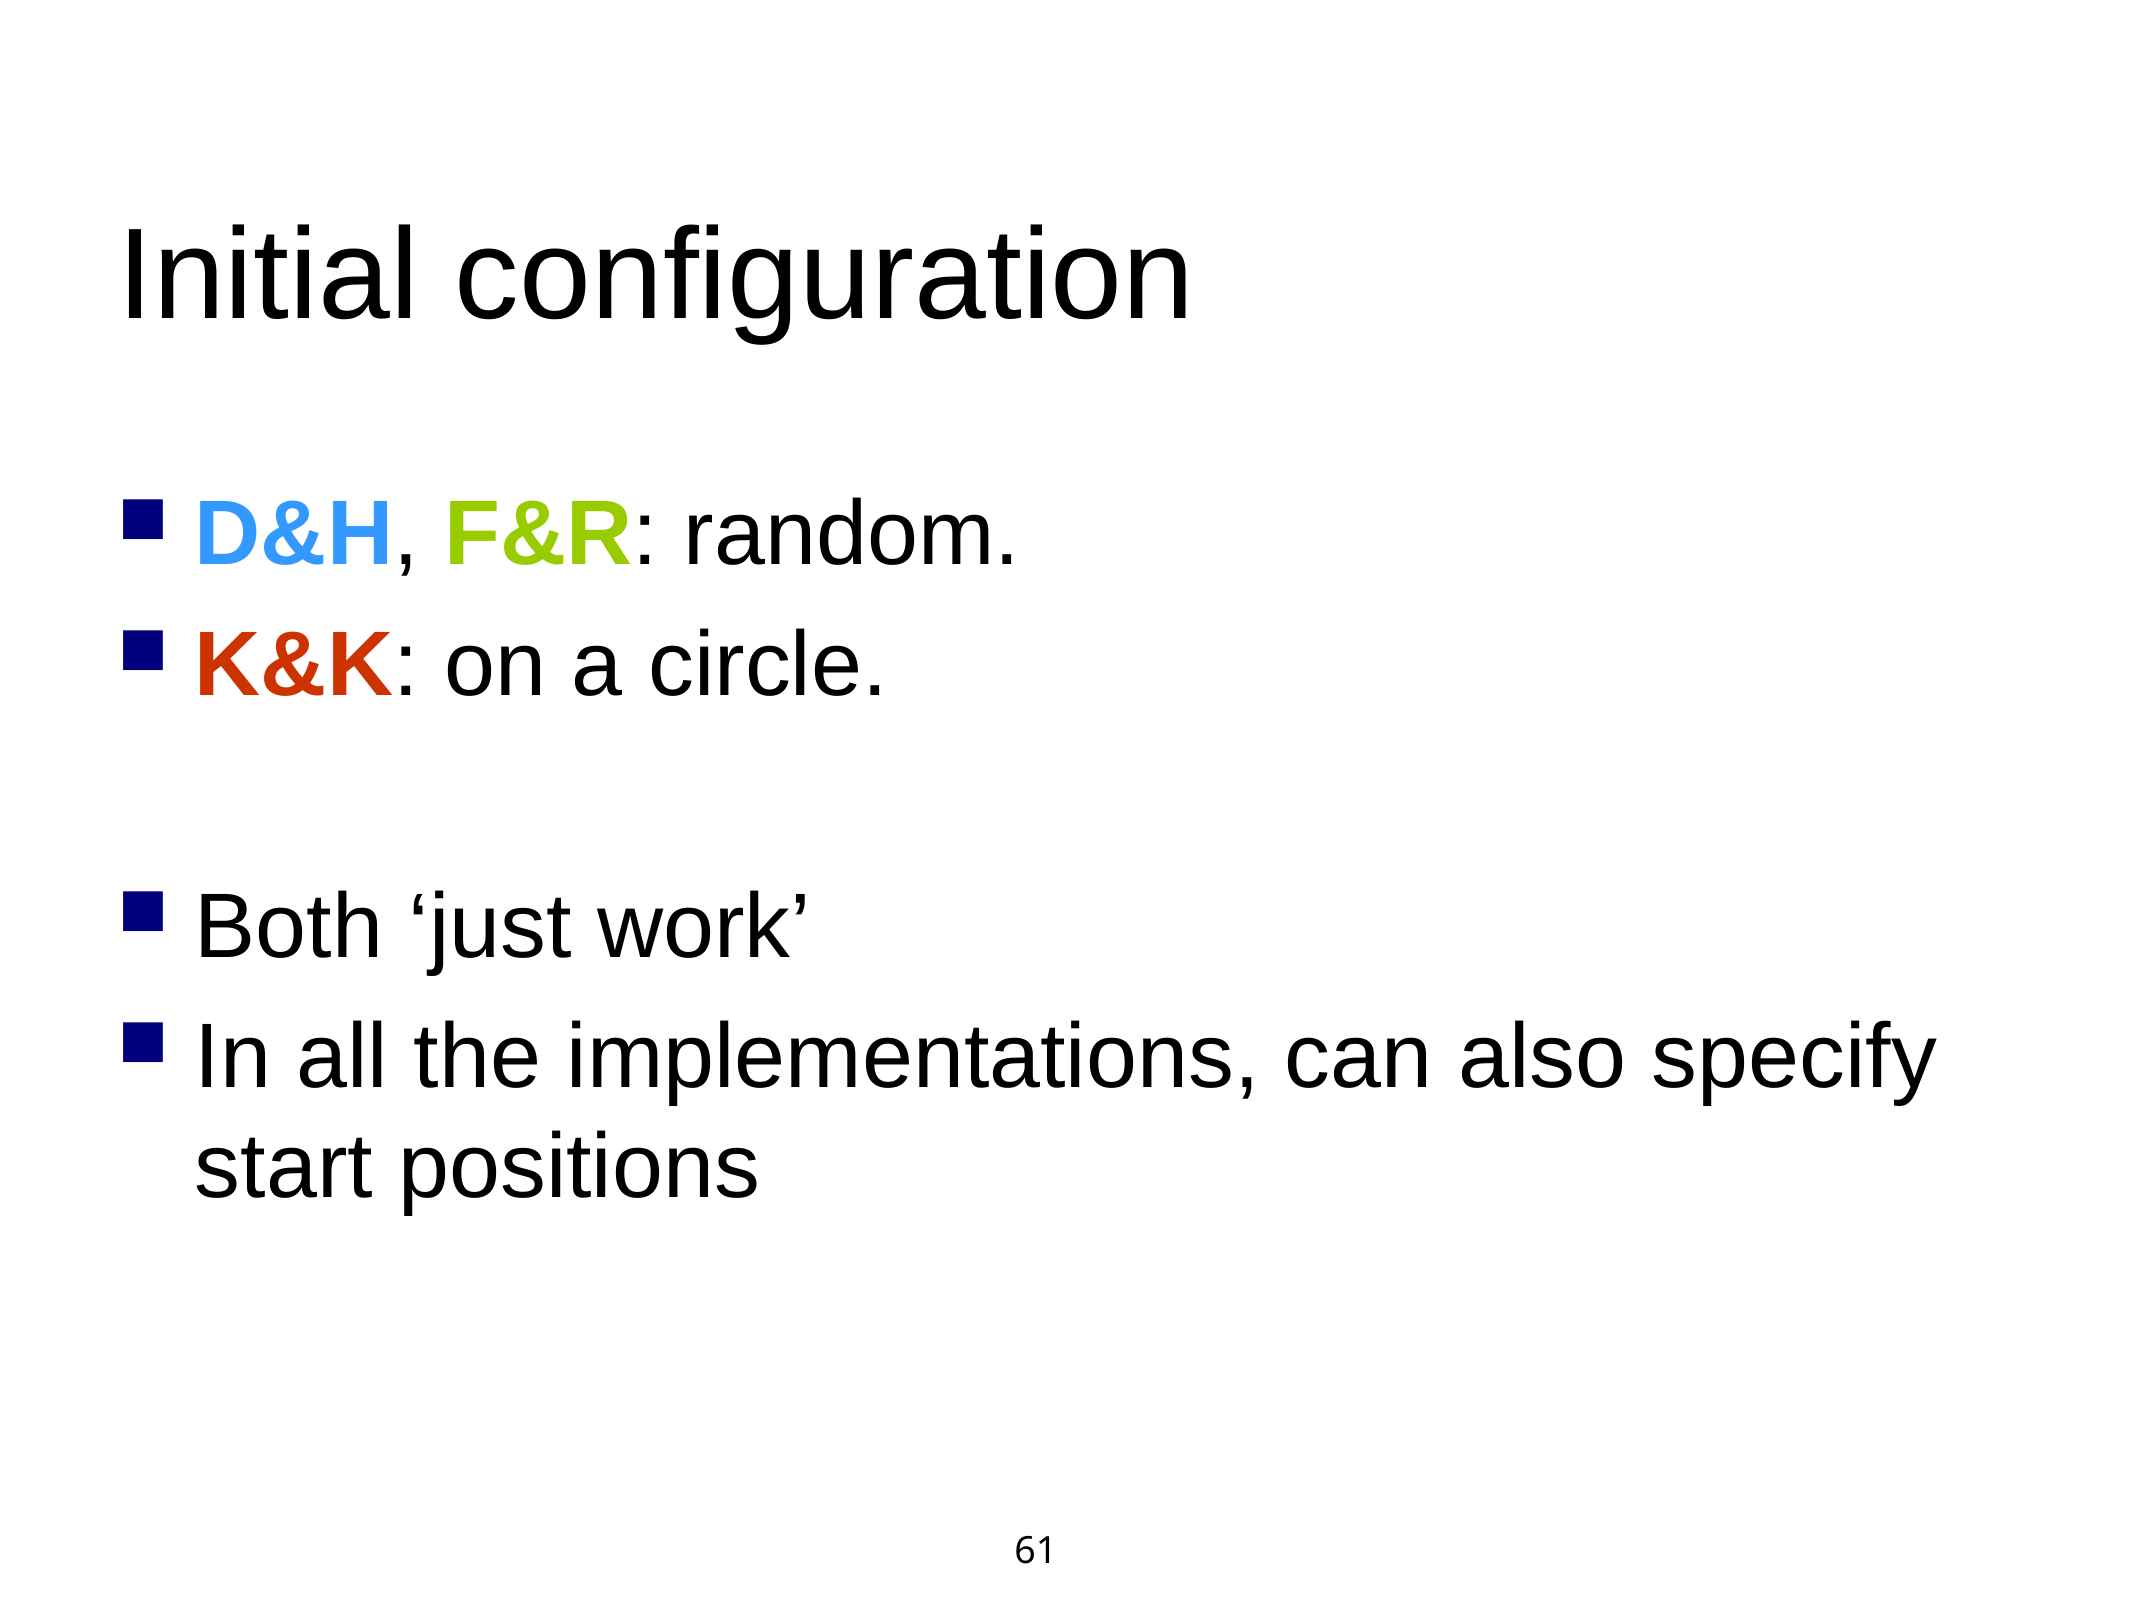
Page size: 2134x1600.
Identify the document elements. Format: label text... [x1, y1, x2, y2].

list D&H, F&R: random. K&K: on a circle. Both ‘just work’ In all the implementations, can also specify start positions [106, 461, 2028, 1370]
title Initial configuration [106, 106, 2028, 428]
slide_number 61 [1004, 1517, 1067, 1581]
